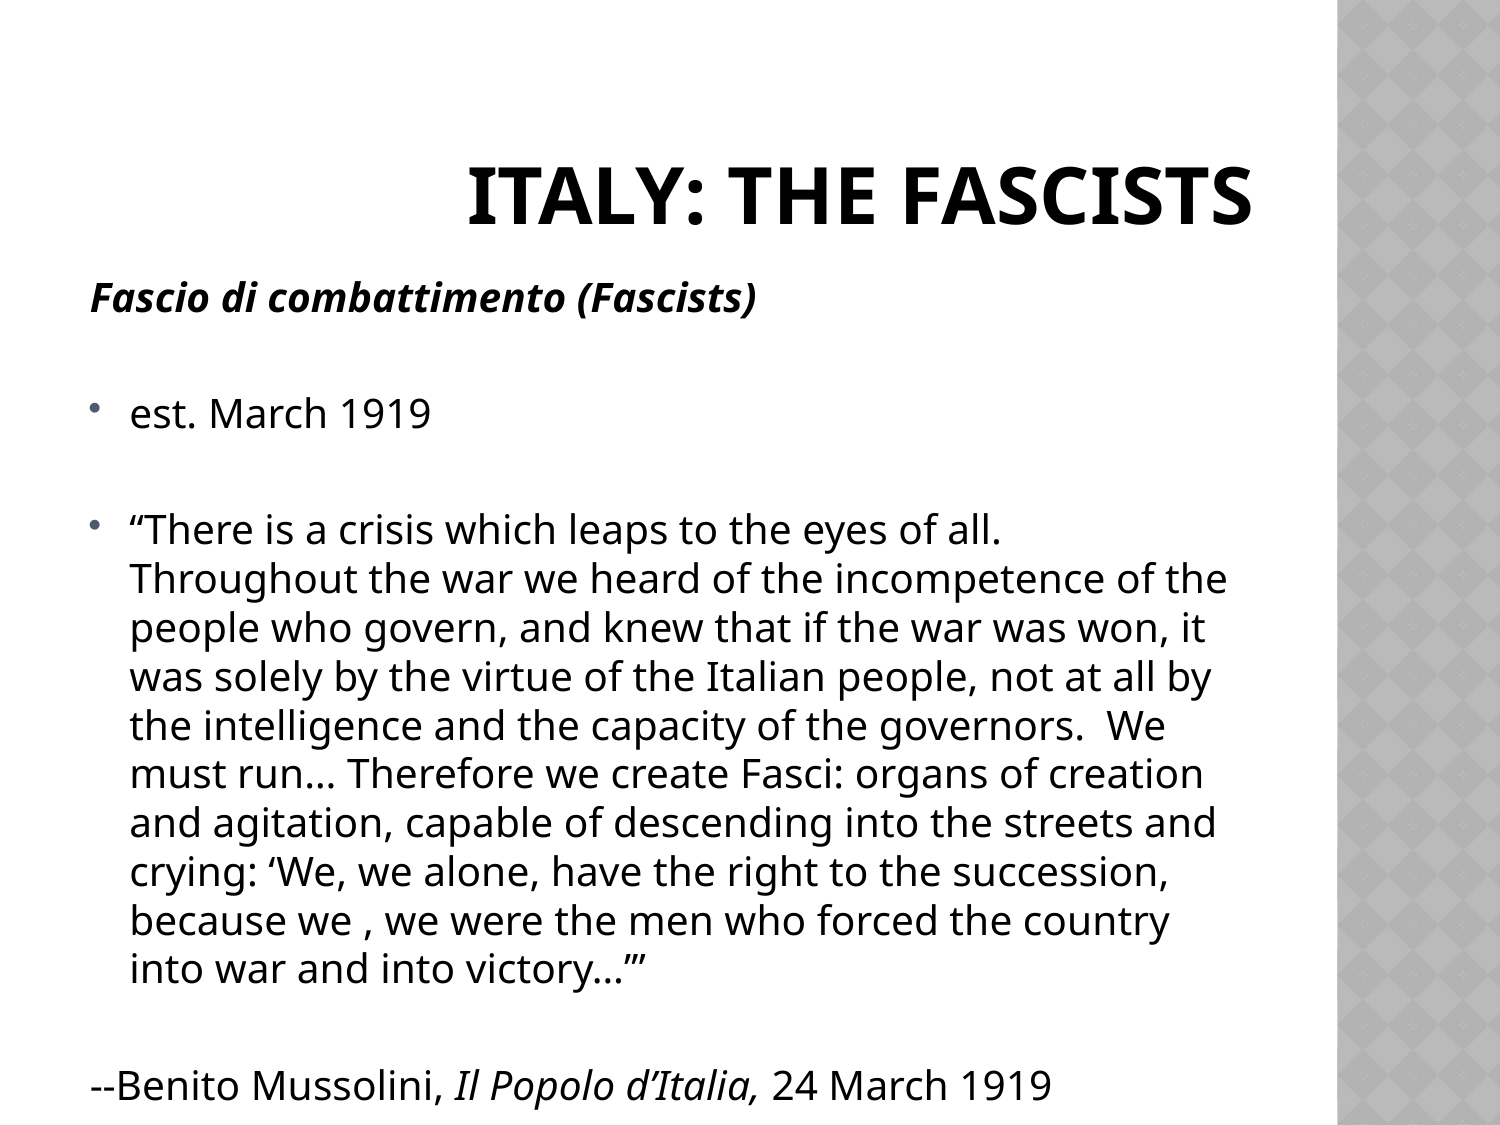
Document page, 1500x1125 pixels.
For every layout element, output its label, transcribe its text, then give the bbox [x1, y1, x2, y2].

title Italy: the fascists [75, 52, 1263, 240]
list Fascio di combattimento (Fascists) est. March 1919 “There is a crisis which leaps to the eyes of all. Throughout the war we heard of the incompetence of the people who govern, and knew that if the war was won, it was solely by the virtue of the Italian people, not at all by the intelligence and the capacity of the governors. We must run… Therefore we create Fasci: organs of creation and agitation, capable of descending into the streets and crying: ‘We, we alone, have the right to the succession, because we , we were the men who forced the country into war and into victory…’” --Benito Mussolini, Il Popolo d’Italia, 24 March 1919 [75, 264, 1263, 1125]
